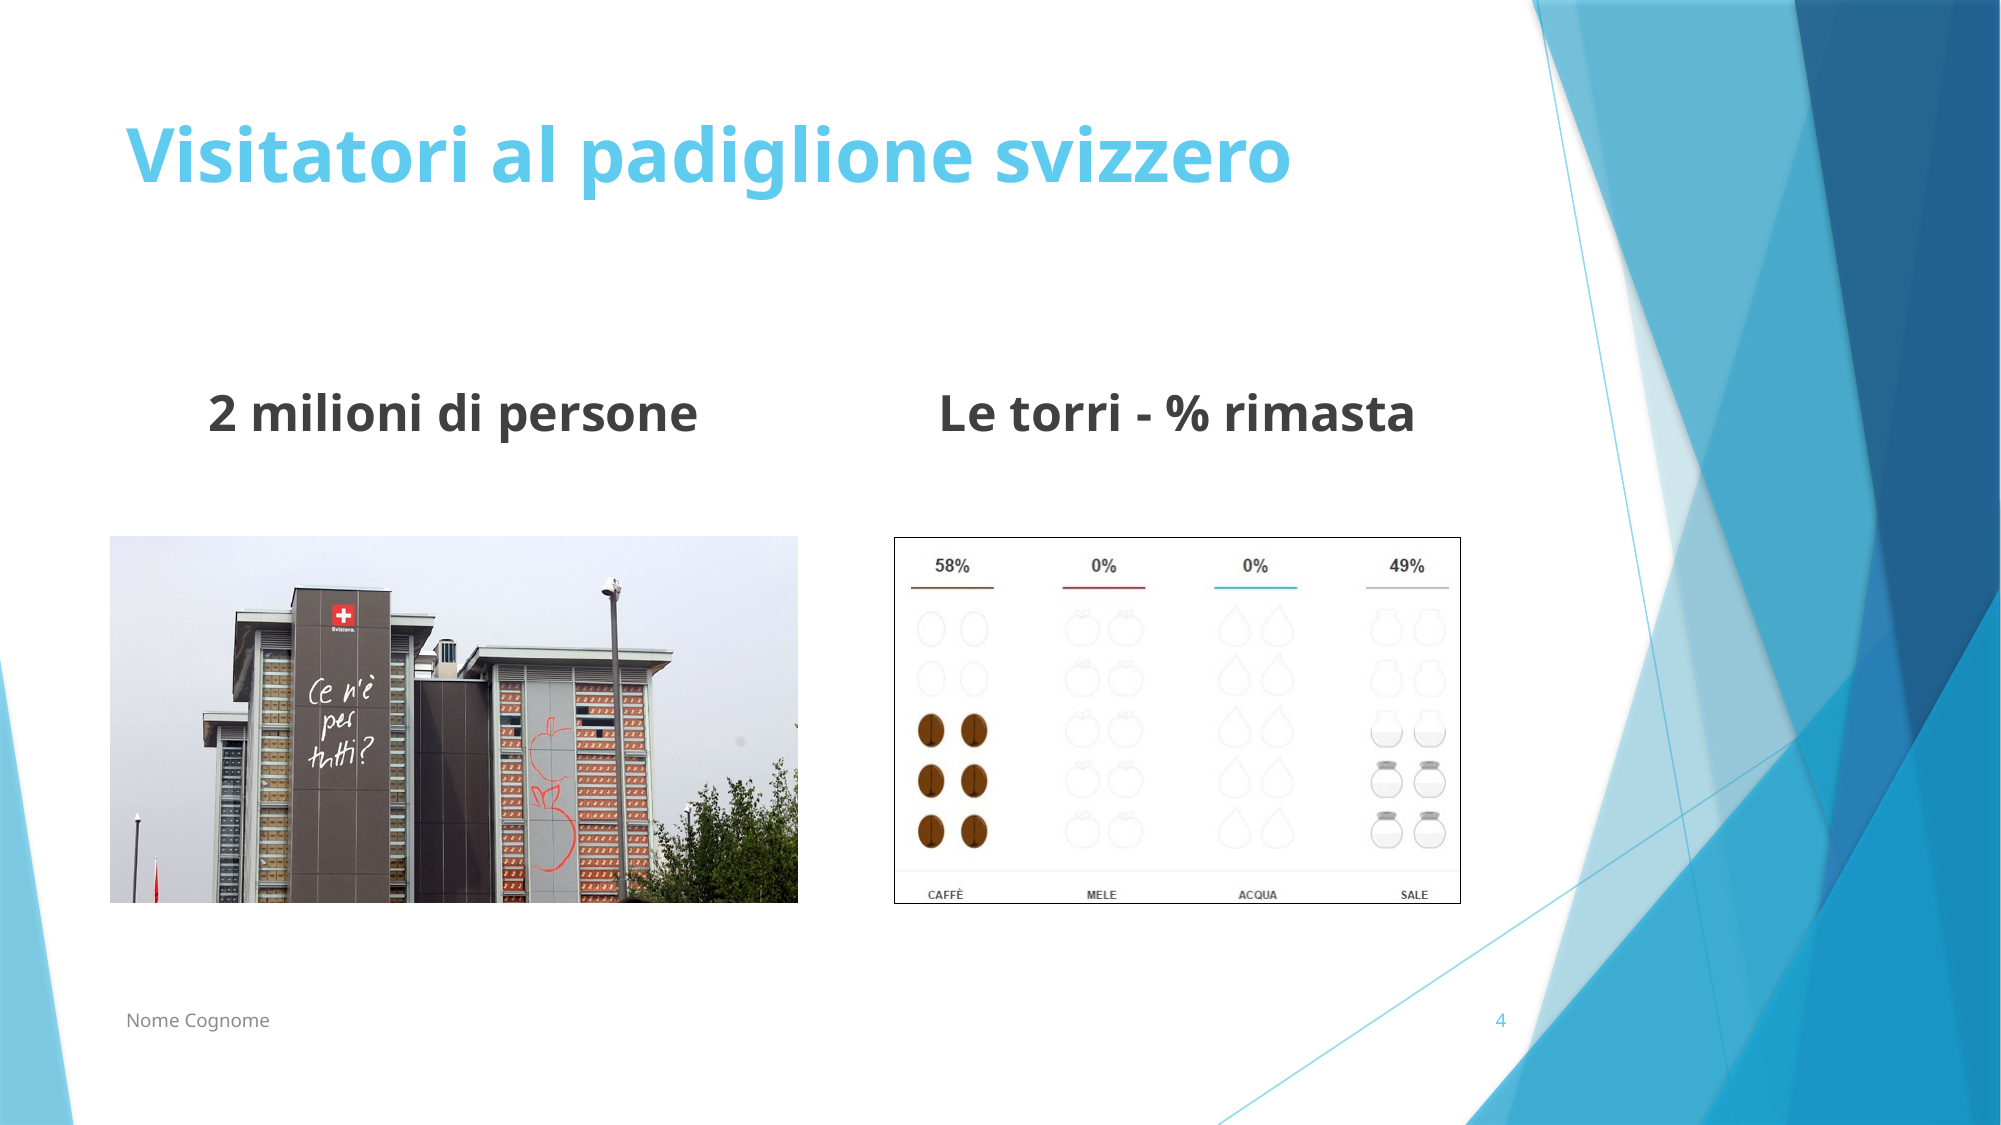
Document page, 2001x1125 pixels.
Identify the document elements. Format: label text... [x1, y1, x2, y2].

slide_number 4 [1409, 991, 1522, 1051]
list Le torri - % rimasta [834, 354, 1522, 449]
list 2 milioni di persone [110, 354, 798, 449]
title Visitatori al padiglione svizzero [111, 99, 1522, 317]
footer Nome Cognome [111, 991, 1145, 1051]
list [894, 536, 1462, 904]
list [110, 536, 798, 904]
